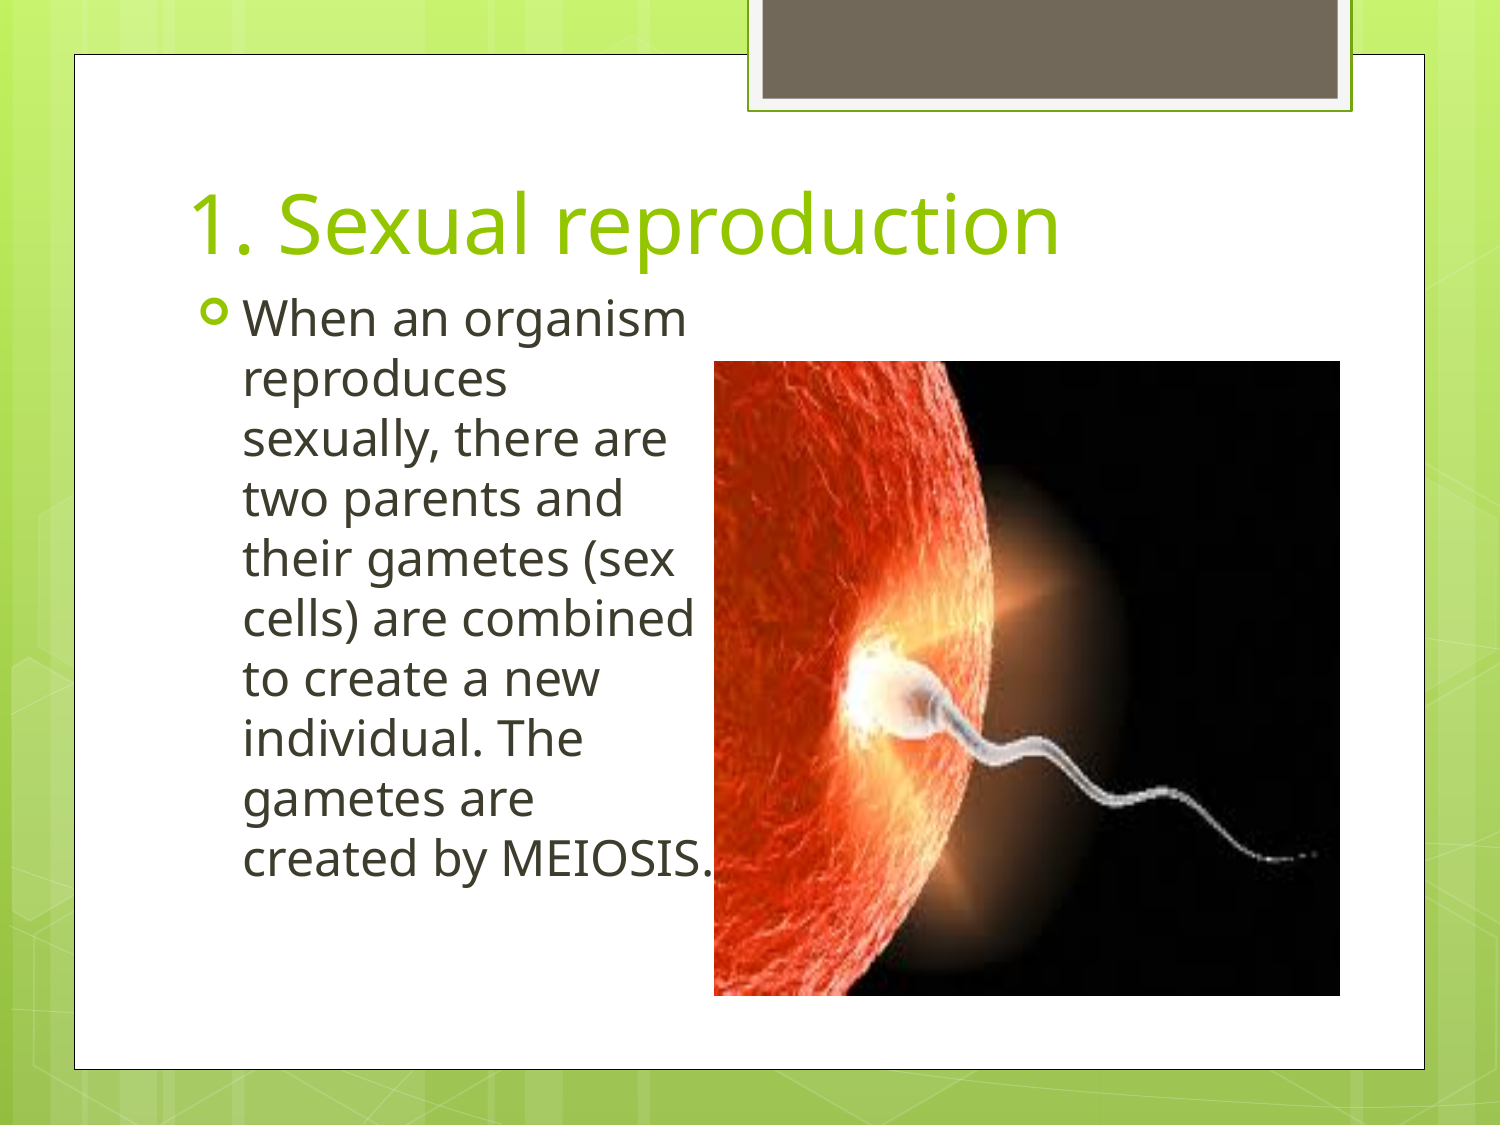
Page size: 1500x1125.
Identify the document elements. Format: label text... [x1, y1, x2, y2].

picture [714, 361, 1341, 996]
title 1. Sexual reproduction [171, 113, 1324, 279]
list When an organism reproduces sexually, there are two parents and their gametes (sex cells) are combined to create a new individual. The gametes are created by MEIOSIS. [171, 278, 732, 953]
